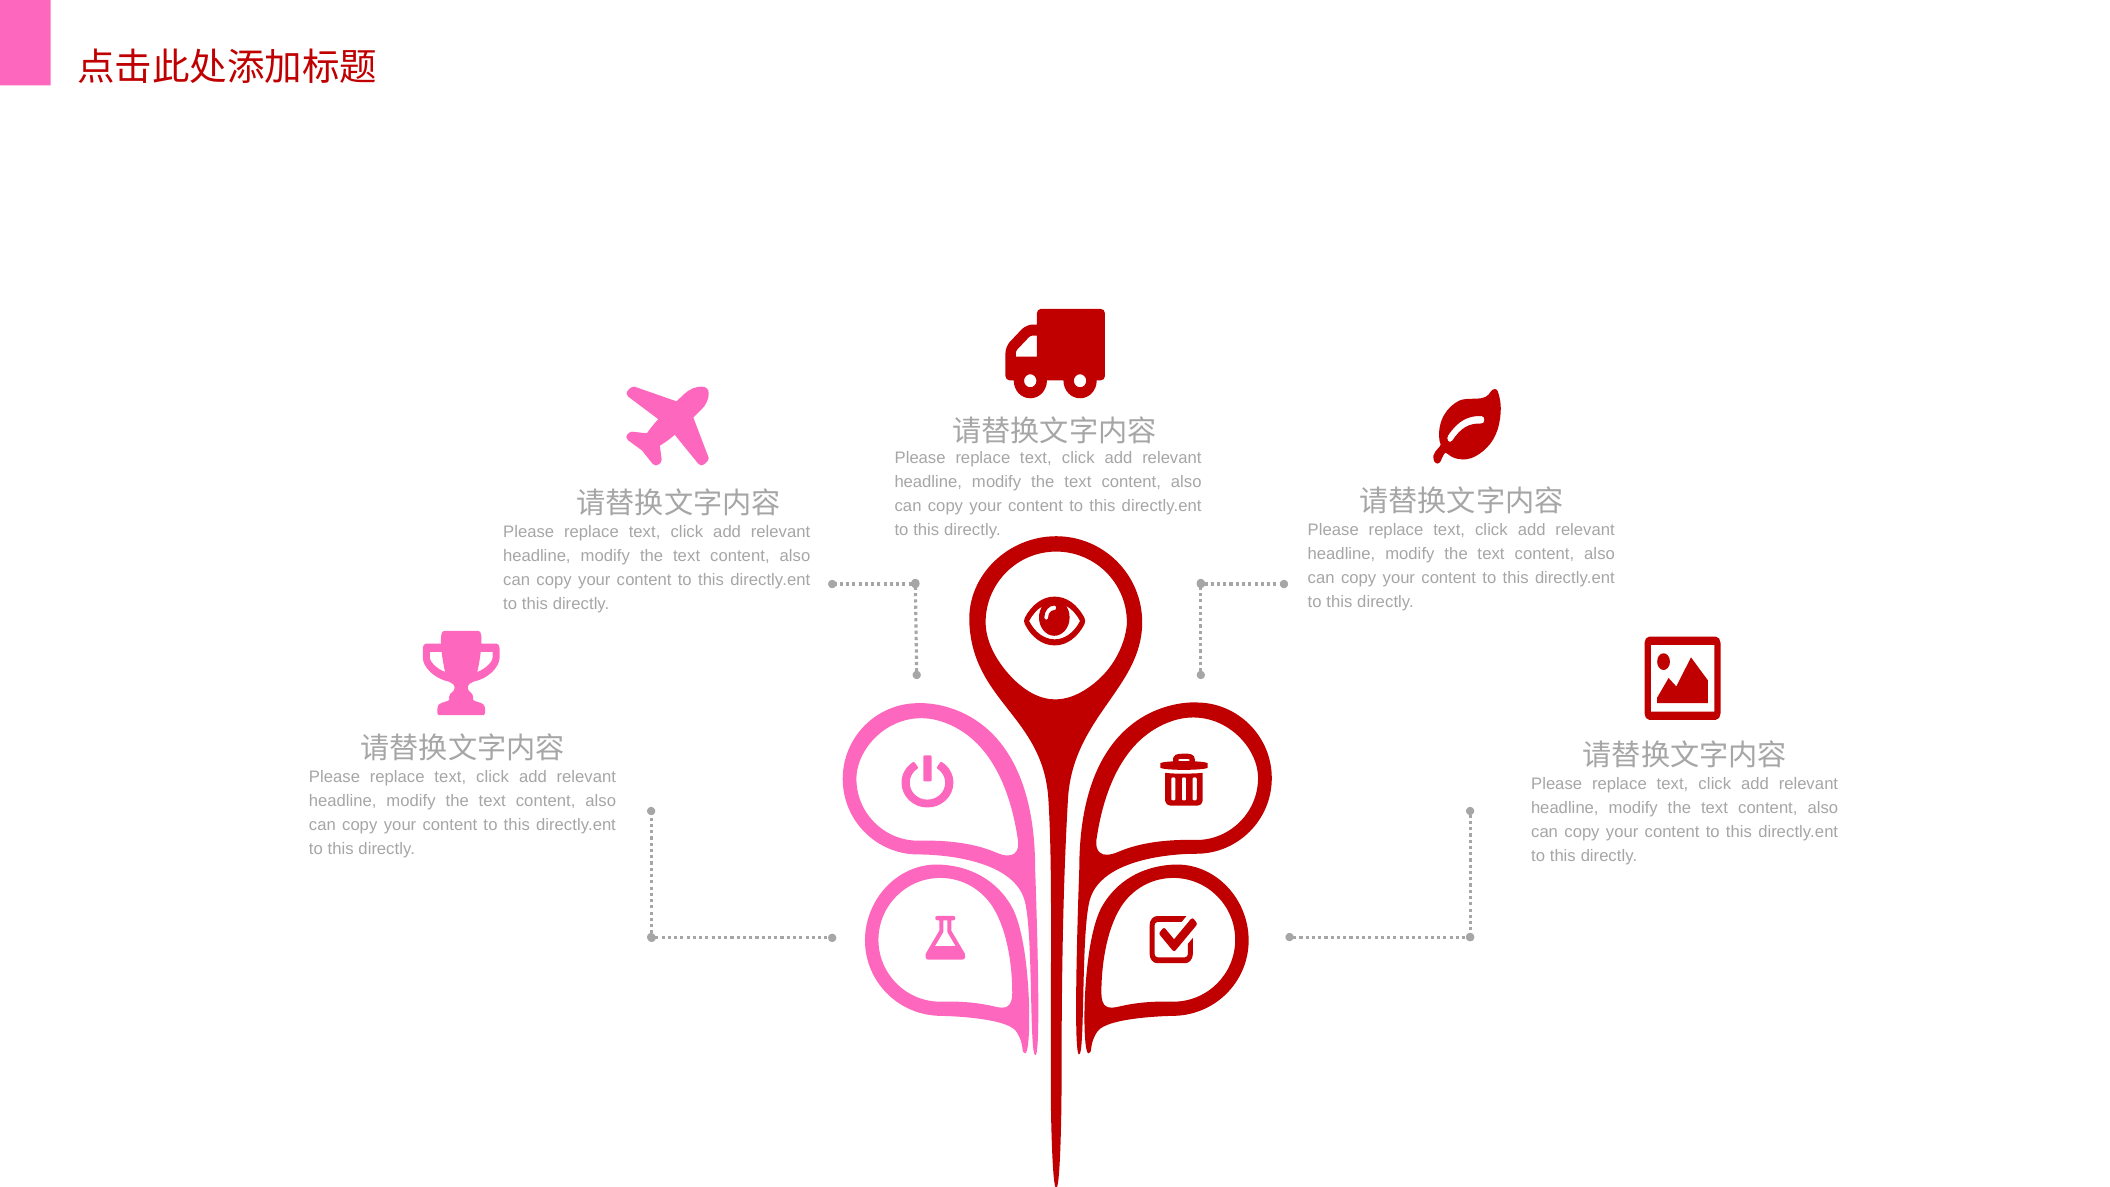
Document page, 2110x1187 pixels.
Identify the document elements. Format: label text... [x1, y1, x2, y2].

text_box 请替换文字内容 [1359, 475, 1564, 514]
text_box [422, 630, 500, 716]
text_box [626, 386, 709, 466]
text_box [1072, 694, 1272, 1057]
text_box 请替换文字内容 [952, 405, 1158, 443]
text_box [1005, 308, 1105, 399]
text_box Please replace text, click add relevant headline, modify the text content, also can copy your content to this directly.ent to this directly. [1307, 514, 1616, 611]
text_box 点击此处添加标题 [62, 35, 417, 94]
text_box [967, 536, 1143, 1187]
text_box 请替换文字内容 [360, 722, 566, 762]
text_box Please replace text, click add relevant headline, modify the text content, also can copy your content to this directly.ent to this directly. [308, 762, 617, 859]
text_box Please replace text, click add relevant headline, modify the text content, also can copy your content to this directly.ent to this directly. [503, 517, 811, 613]
text_box 请替换文字内容 [576, 477, 782, 517]
text_box [1644, 636, 1721, 720]
text_box [1433, 389, 1501, 464]
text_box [864, 862, 1032, 1054]
text_box 请替换文字内容 [1582, 729, 1788, 768]
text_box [842, 694, 1043, 1058]
text_box Please replace text, click add relevant headline, modify the text content, also can copy your content to this directly.ent to this directly. [1531, 768, 1839, 865]
text_box Please replace text, click add relevant headline, modify the text content, also can copy your content to this directly.ent to this directly. [894, 443, 1203, 539]
